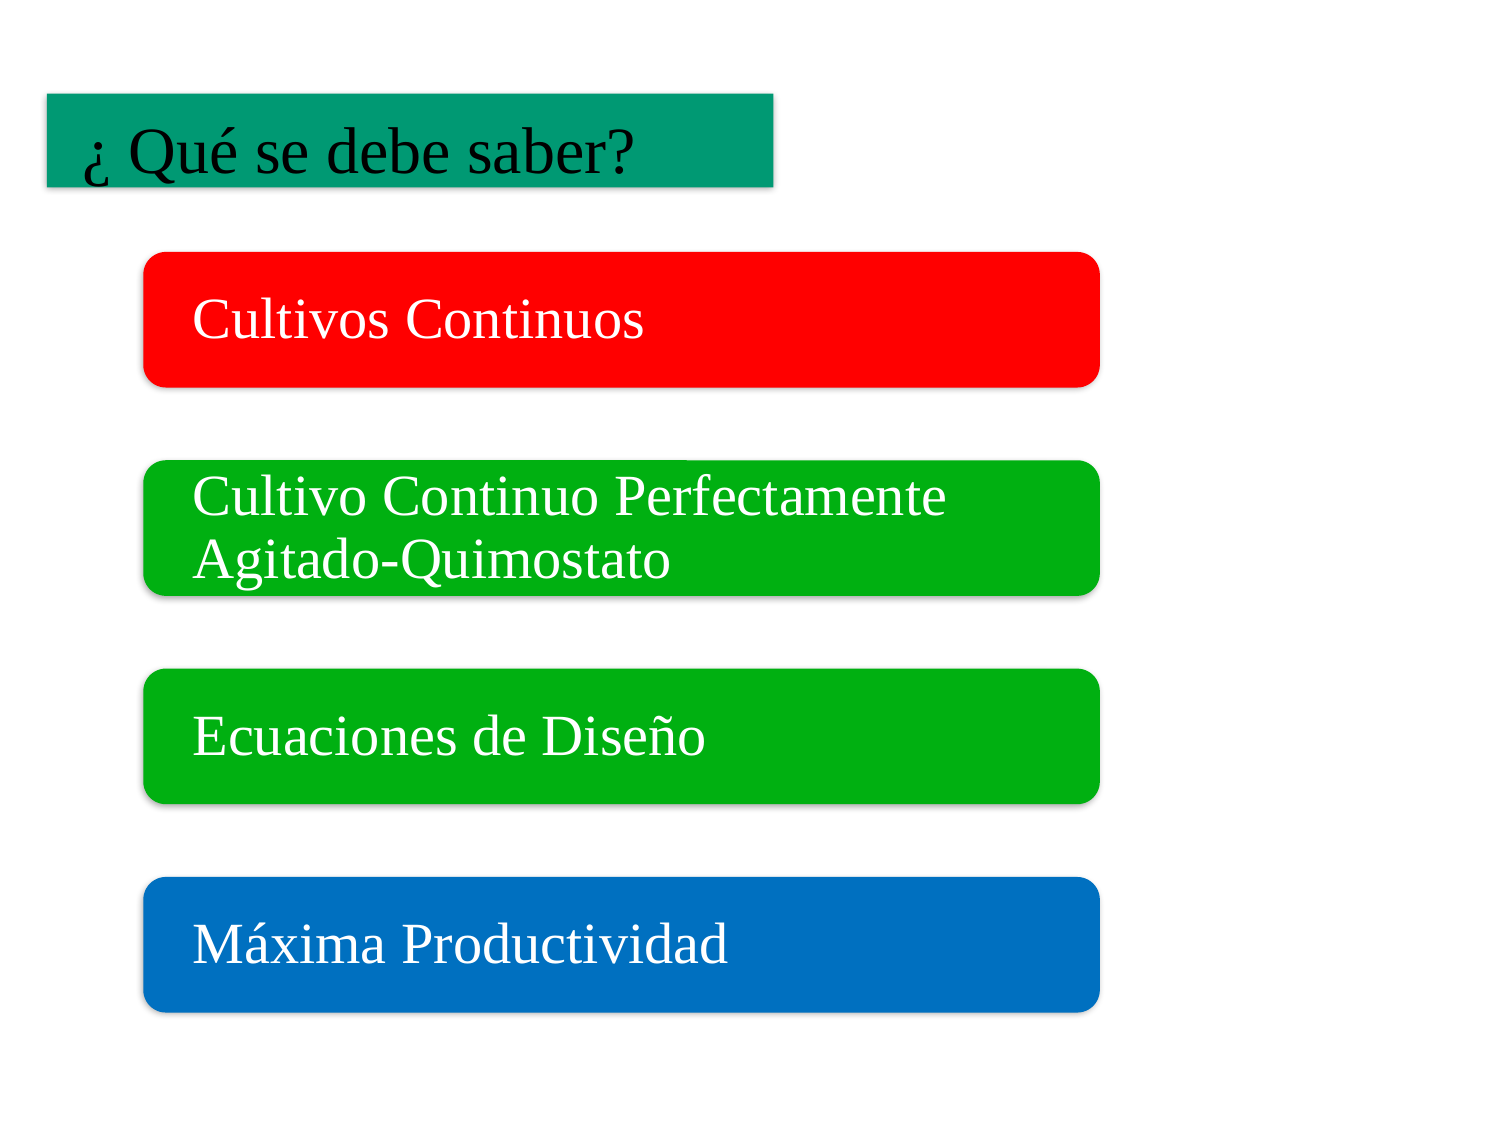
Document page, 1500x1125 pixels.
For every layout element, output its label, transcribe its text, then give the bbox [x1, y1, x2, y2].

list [74, 245, 1442, 1067]
text_box ¿ Qué se debe saber? [46, 93, 774, 188]
